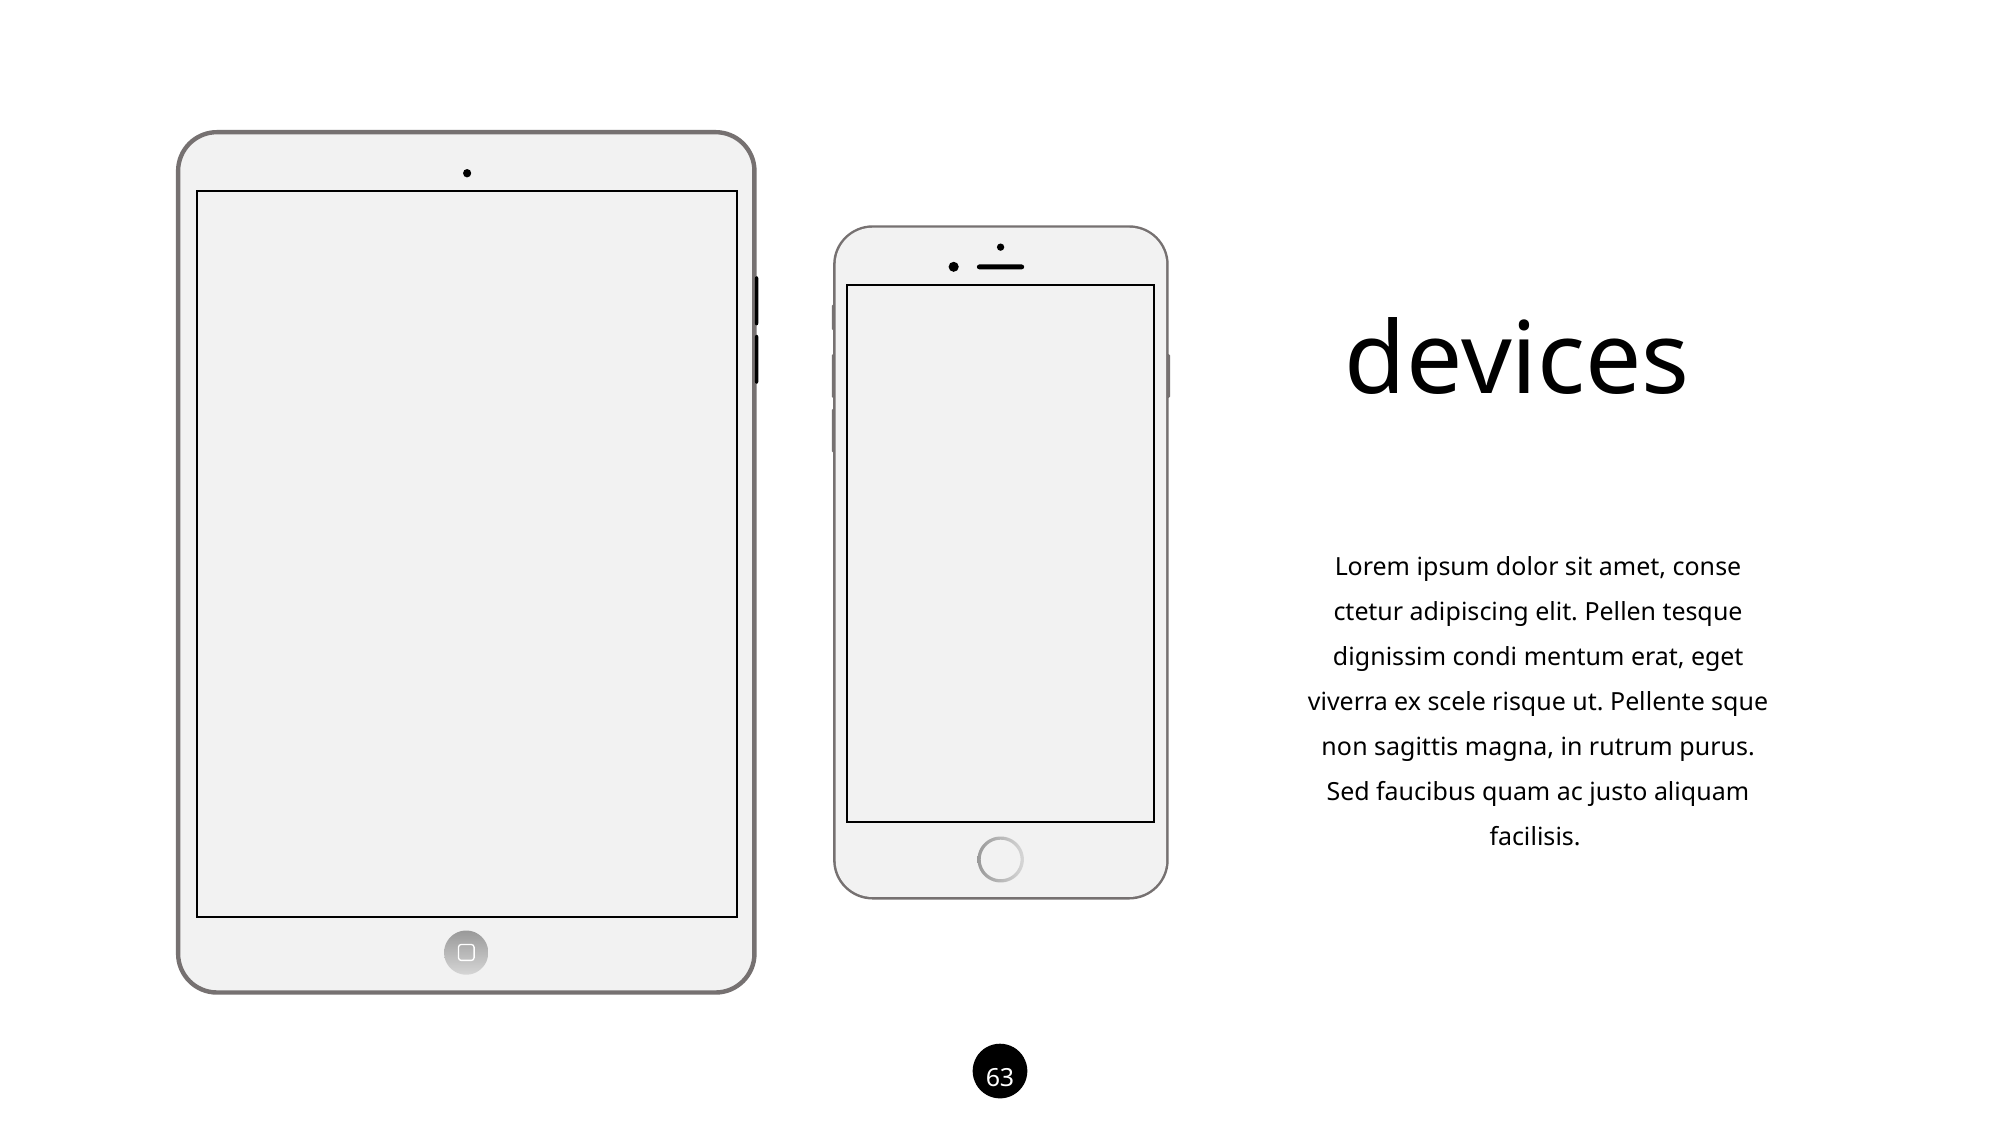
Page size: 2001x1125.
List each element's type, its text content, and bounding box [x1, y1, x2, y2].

picture [197, 190, 738, 917]
picture [846, 284, 1154, 822]
text_box 63 [962, 1039, 1038, 1099]
text_box Lorem ipsum dolor sit amet, conse ctetur adipiscing elit. Pellen tesque dignissim condi mentum erat, eget viverra ex scele risque ut. Pellente sque non sagittis magna, in rutrum purus. Sed faucibus quam ac justo aliquam facilisis. [1283, 528, 1793, 858]
text_box devices [1330, 285, 1747, 421]
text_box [831, 225, 1171, 900]
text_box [175, 129, 759, 995]
